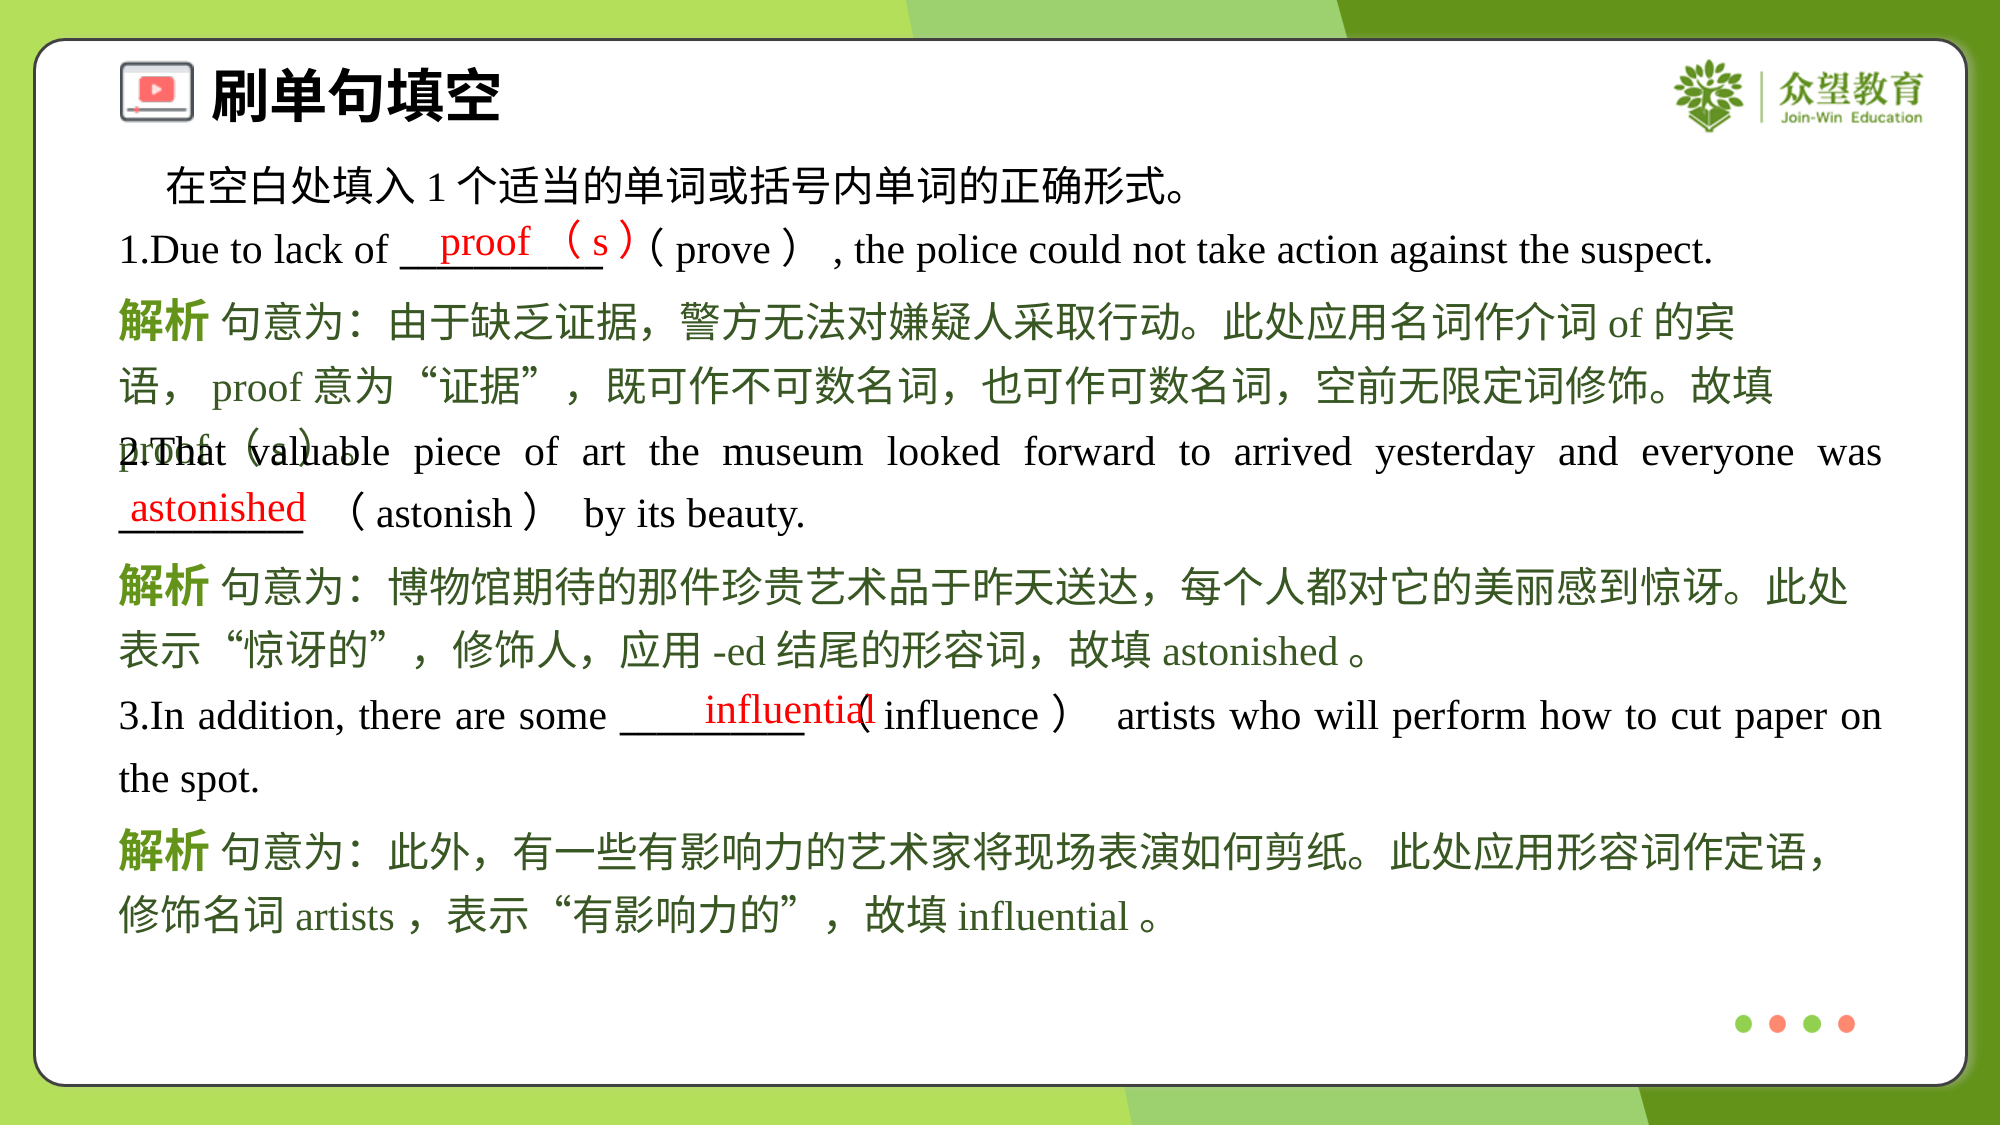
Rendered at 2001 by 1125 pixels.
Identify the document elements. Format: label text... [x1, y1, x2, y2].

text_box 2.That valuable piece of art the museum looked forward to arrived yesterday and everyone was __________ （astonish） by its beauty. [118, 411, 1883, 531]
text_box 解析 句意为：此外，有一些有影响力的艺术家将现场表演如何剪纸。此处应用形容词作定语，修饰名词artists，表示“有影响力的”，故填influential。 [118, 807, 1883, 934]
picture [0, 0, 2000, 1125]
text_box astonished [126, 467, 312, 525]
text_box influential [700, 669, 881, 728]
text_box 解析 句意为：由于缺乏证据，警方无法对嫌疑人采取行动。此处应用名词作介词of的宾语，proof意为“证据”，既可作不可数名词，也可作可数名词，空前无限定词修饰。故填proof（s）。 [118, 278, 1883, 405]
text_box proof（s） [450, 201, 650, 259]
text_box 解析 句意为：博物馆期待的那件珍贵艺术品于昨天送达，每个人都对它的美丽感到惊讶。此处表示“惊讶的”，修饰人，应用-ed结尾的形容词，故填astonished。 [118, 542, 1883, 670]
text_box 3.In addition, there are some __________ （influence） artists who will perform how to cut paper on the spot. [118, 675, 1883, 796]
text_box 在空白处填入1个适当的单词或括号内单词的正确形式。 1.Due to lack of ___________ （prove）, the police could not take action against the suspect. [118, 146, 1883, 267]
